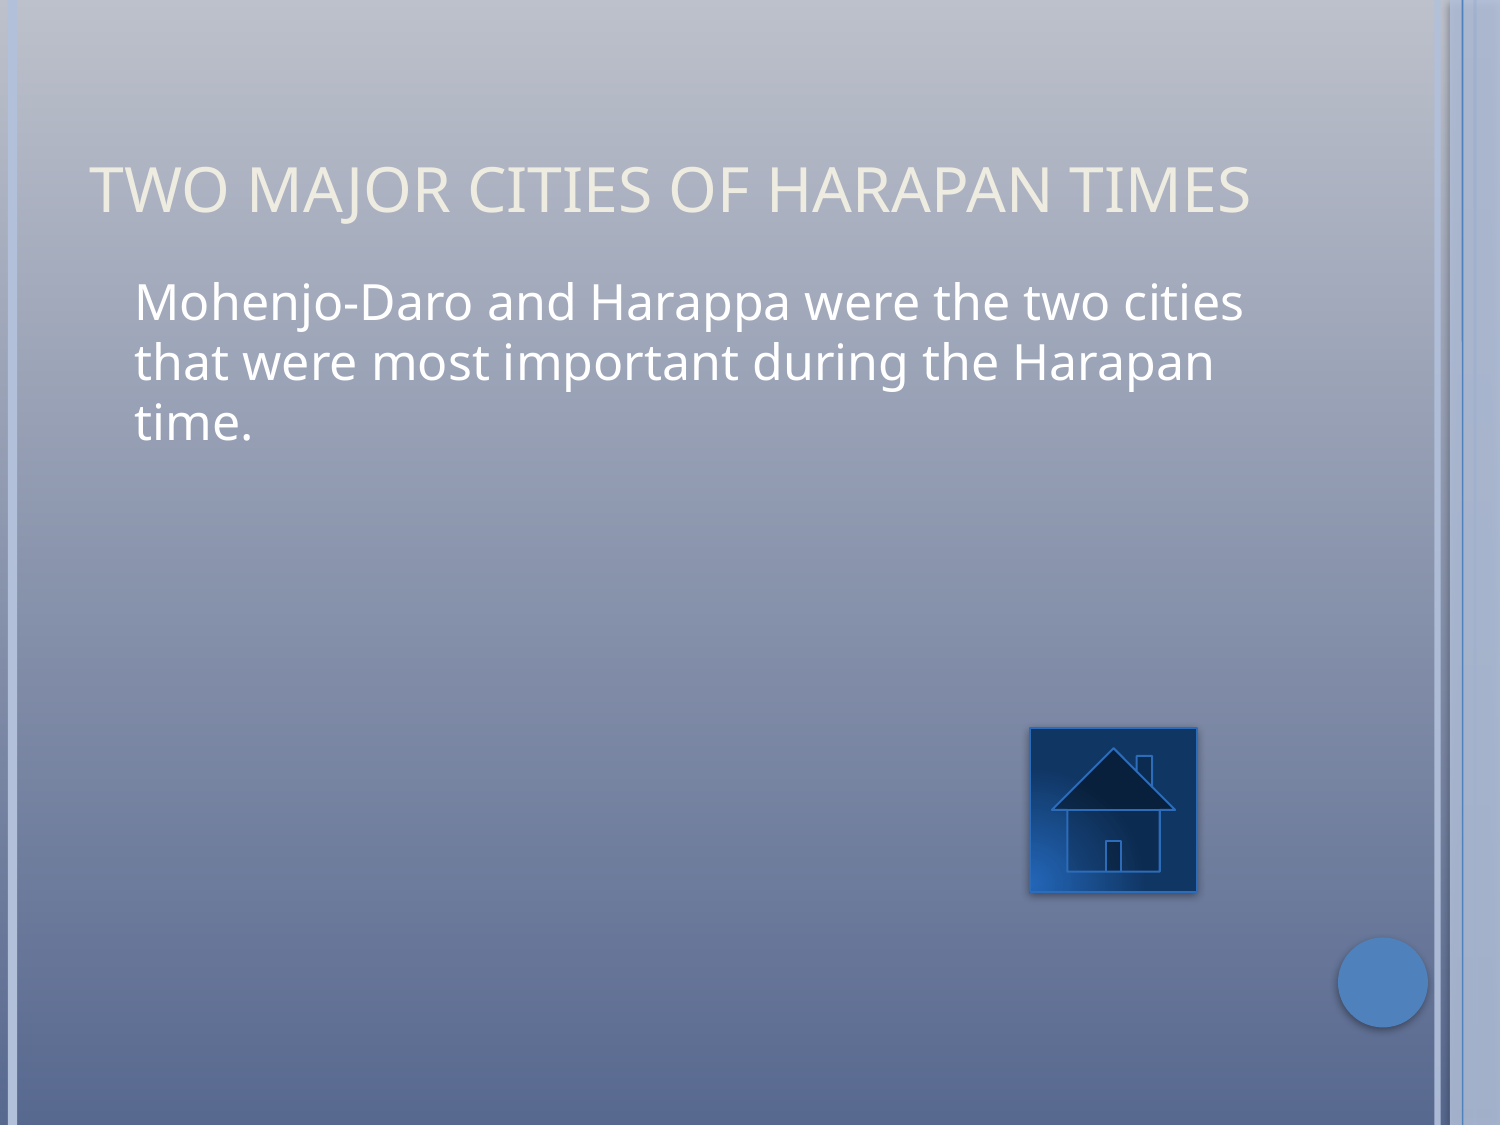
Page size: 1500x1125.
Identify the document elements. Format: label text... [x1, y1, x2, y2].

title Two major cities of Harapan times [75, 45, 1300, 233]
text_box [1029, 727, 1198, 893]
list Mohenjo-Daro and Harappa were the two cities that were most important during the Harapan time. [75, 262, 1300, 1062]
